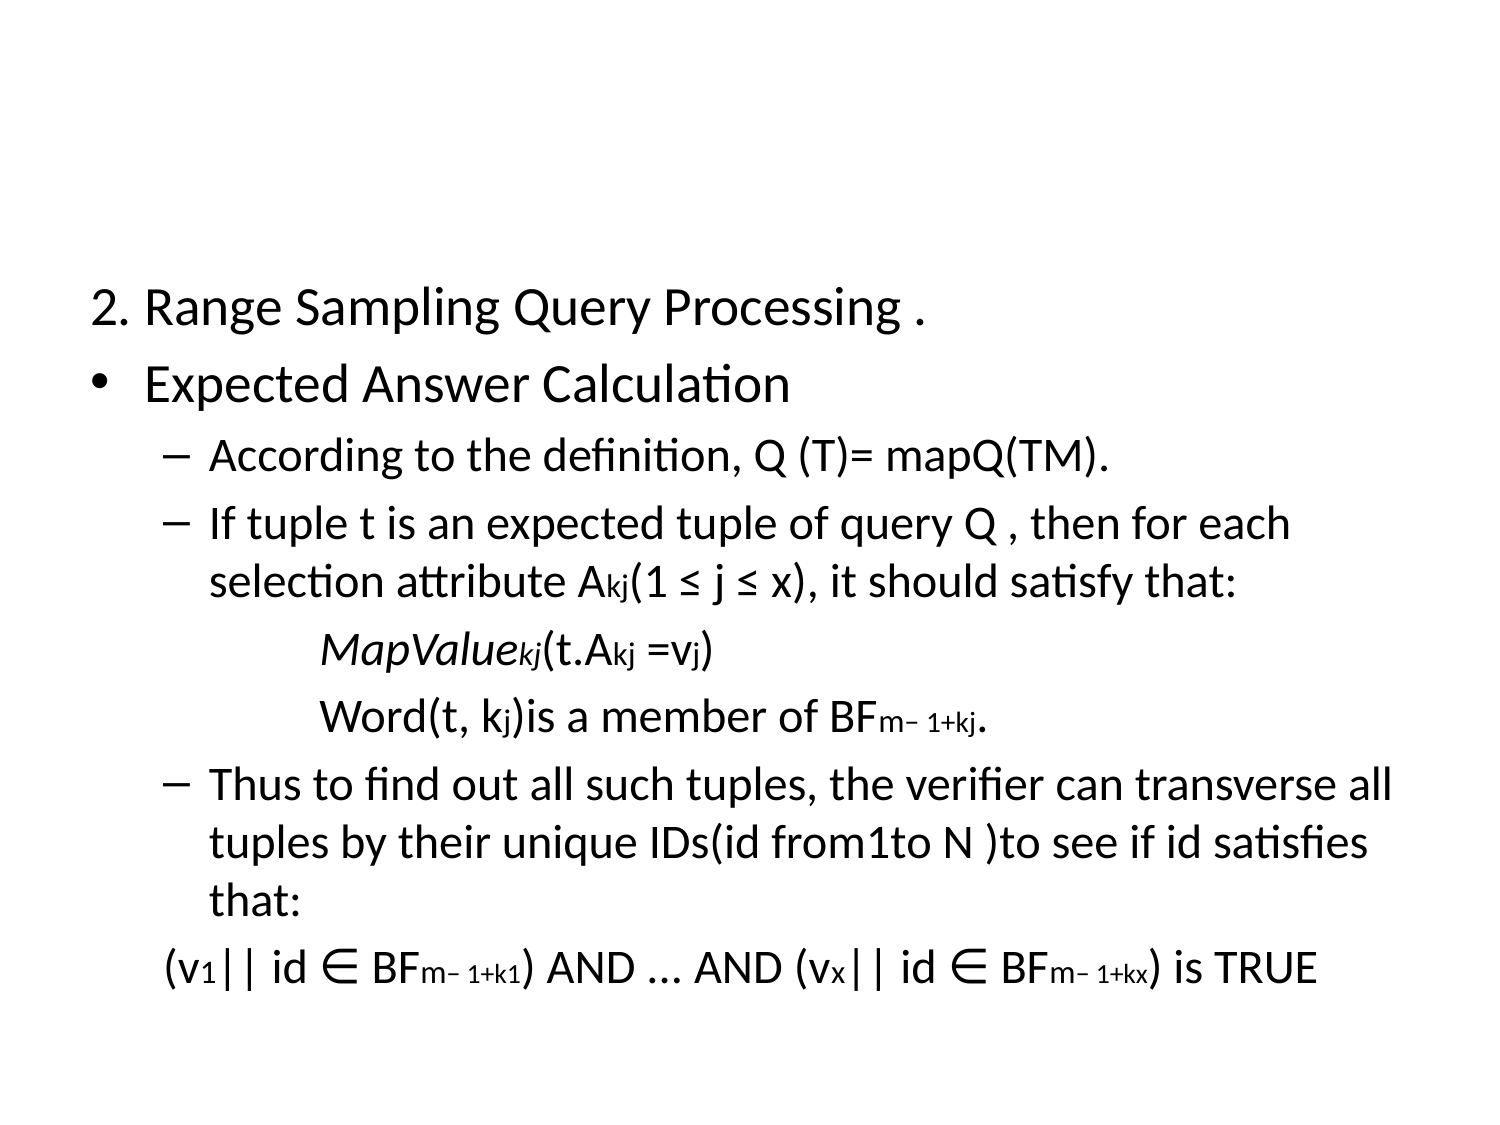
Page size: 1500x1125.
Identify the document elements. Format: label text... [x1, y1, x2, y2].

list 2. Range Sampling Query Processing . Expected Answer Calculation According to the definition, Q (T)= mapQ(TM). If tuple t is an expected tuple of query Q , then for each selection attribute Akj(1 ≤ j ≤ x), it should satisfy that: MapValuekj(t.Akj =vj) Word(t, kj)is a member of BFm− 1+kj. Thus to find out all such tuples, the verifier can transverse all tuples by their unique IDs(id from1to N )to see if id satisfies that: (v1|| id ∈ BFm− 1+k1) AND ... AND (vx|| id ∈ BFm− 1+kx) is TRUE [75, 262, 1425, 1005]
